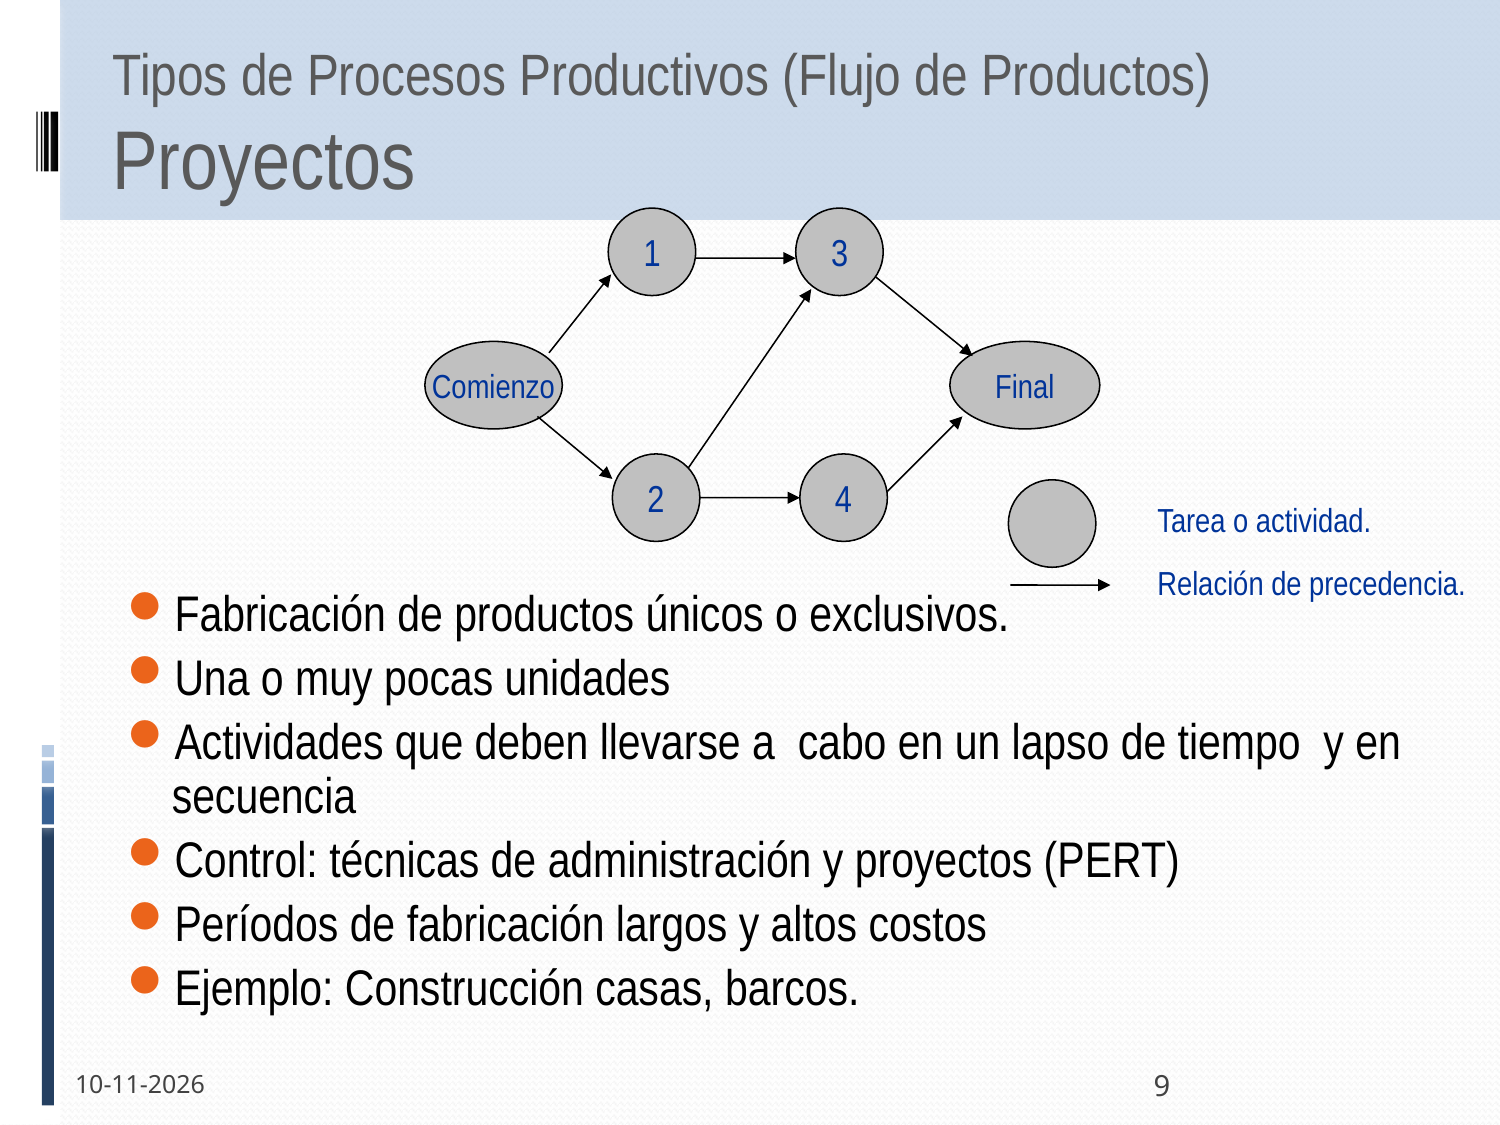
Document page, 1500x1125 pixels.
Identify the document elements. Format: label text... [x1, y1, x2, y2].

text_box [537, 416, 613, 479]
slide_number 9 [1045, 1046, 1171, 1107]
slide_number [75, 1042, 243, 1103]
text_box 3 [795, 208, 884, 296]
text_box [887, 416, 963, 492]
title Tipos de Procesos Productivos (Flujo de Productos) Proyectos [111, 18, 1436, 207]
text_box 4 [799, 453, 888, 542]
text_box [876, 277, 973, 357]
text_box 1 [608, 208, 696, 296]
text_box 2 [612, 453, 700, 542]
text_box Final [949, 341, 1100, 429]
text_box B [1001, 480, 1436, 624]
text_box [695, 251, 796, 265]
text_box [688, 289, 812, 468]
text_box Comienzo [424, 341, 563, 429]
text_box [548, 274, 612, 353]
text_box [699, 491, 800, 504]
list Fabricación de productos únicos o exclusivos. Una o muy pocas unidades Actividades que deben llevarse a cabo en un lapso de tiempo y en secuencia Control: técnicas de administración y proyectos (PERT) Períodos de fabricación largos y altos costos Ejemplo: Construcción casas, barcos. [111, 255, 1436, 1038]
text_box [1008, 479, 1483, 611]
